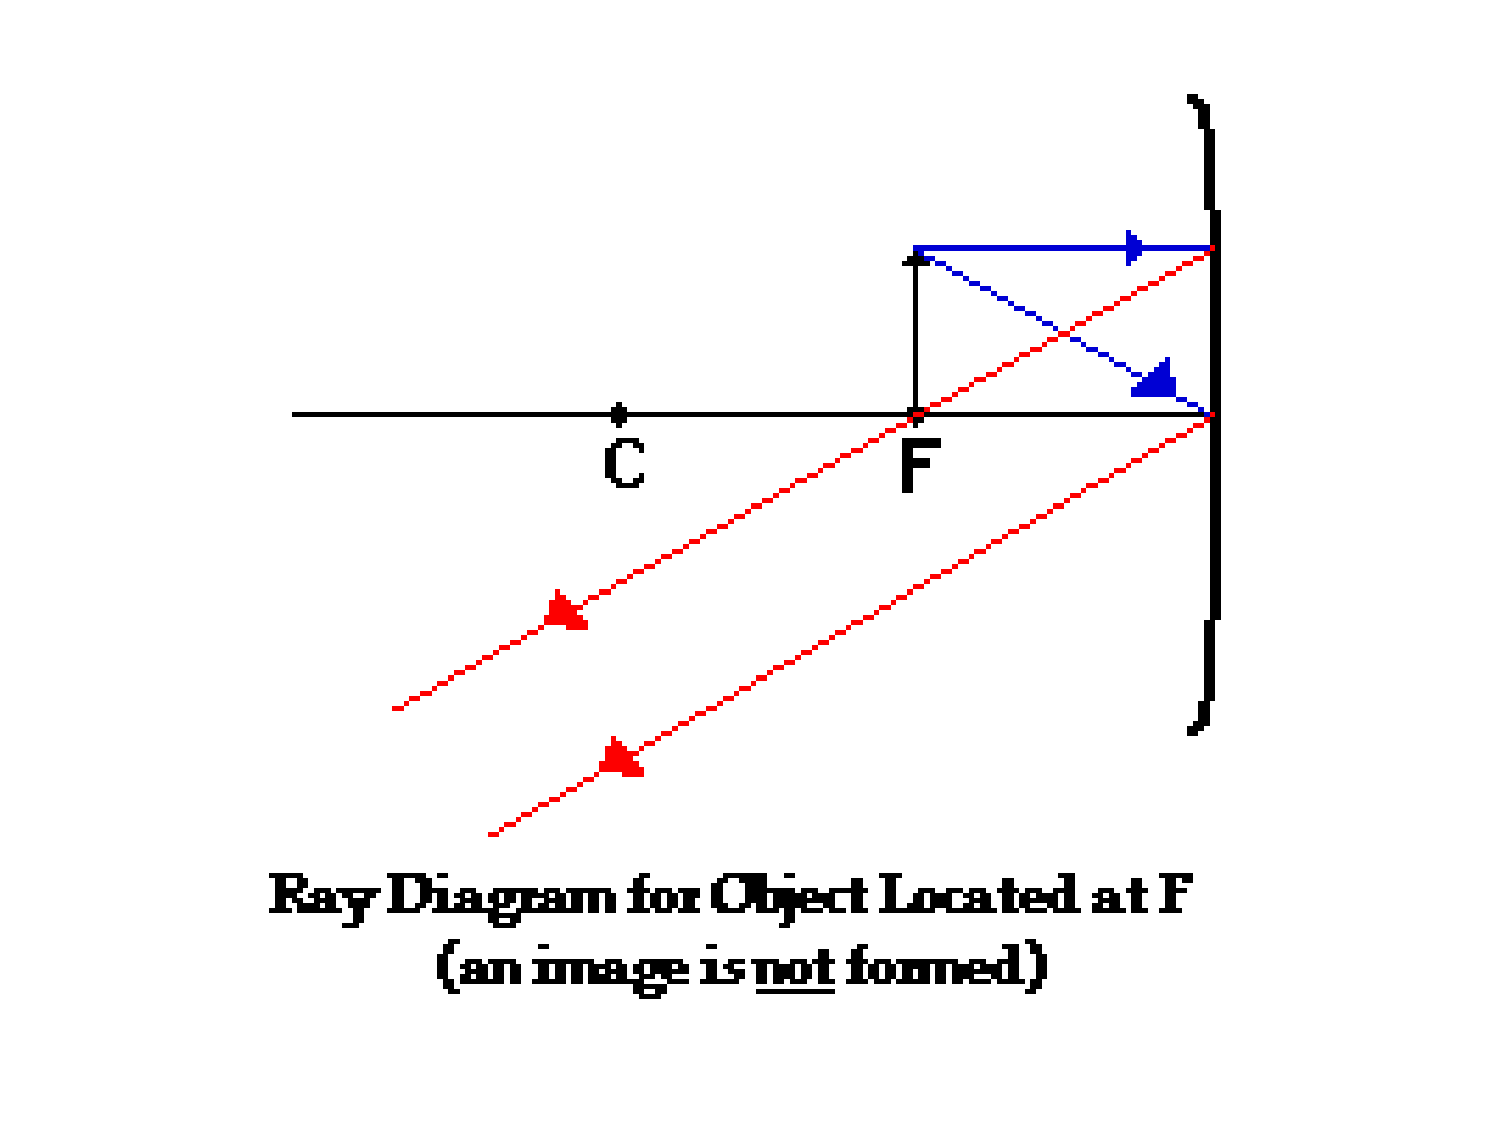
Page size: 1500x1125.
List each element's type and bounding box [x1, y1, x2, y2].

picture [224, 74, 1238, 1026]
